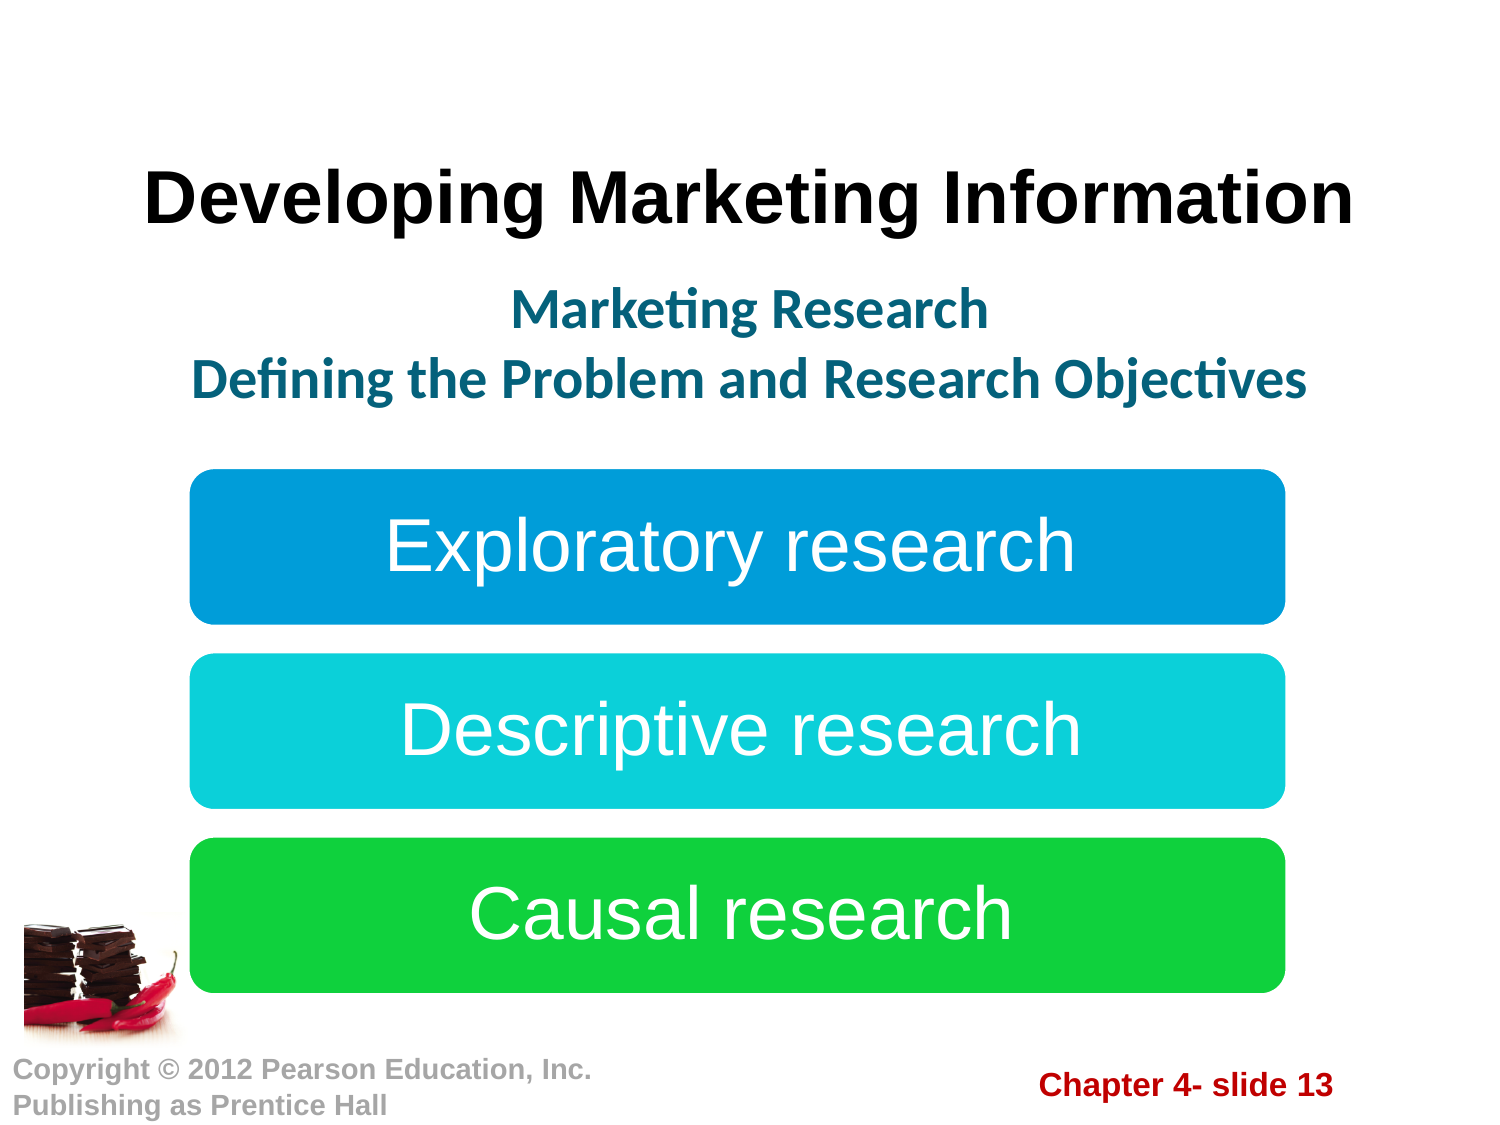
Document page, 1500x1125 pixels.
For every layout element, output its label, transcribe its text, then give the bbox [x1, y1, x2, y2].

picture [24, 912, 191, 1050]
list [187, 462, 1288, 1001]
title Developing Marketing Information [112, 99, 1388, 262]
list Marketing Research Defining the Problem and Research Objectives [0, 262, 1500, 376]
